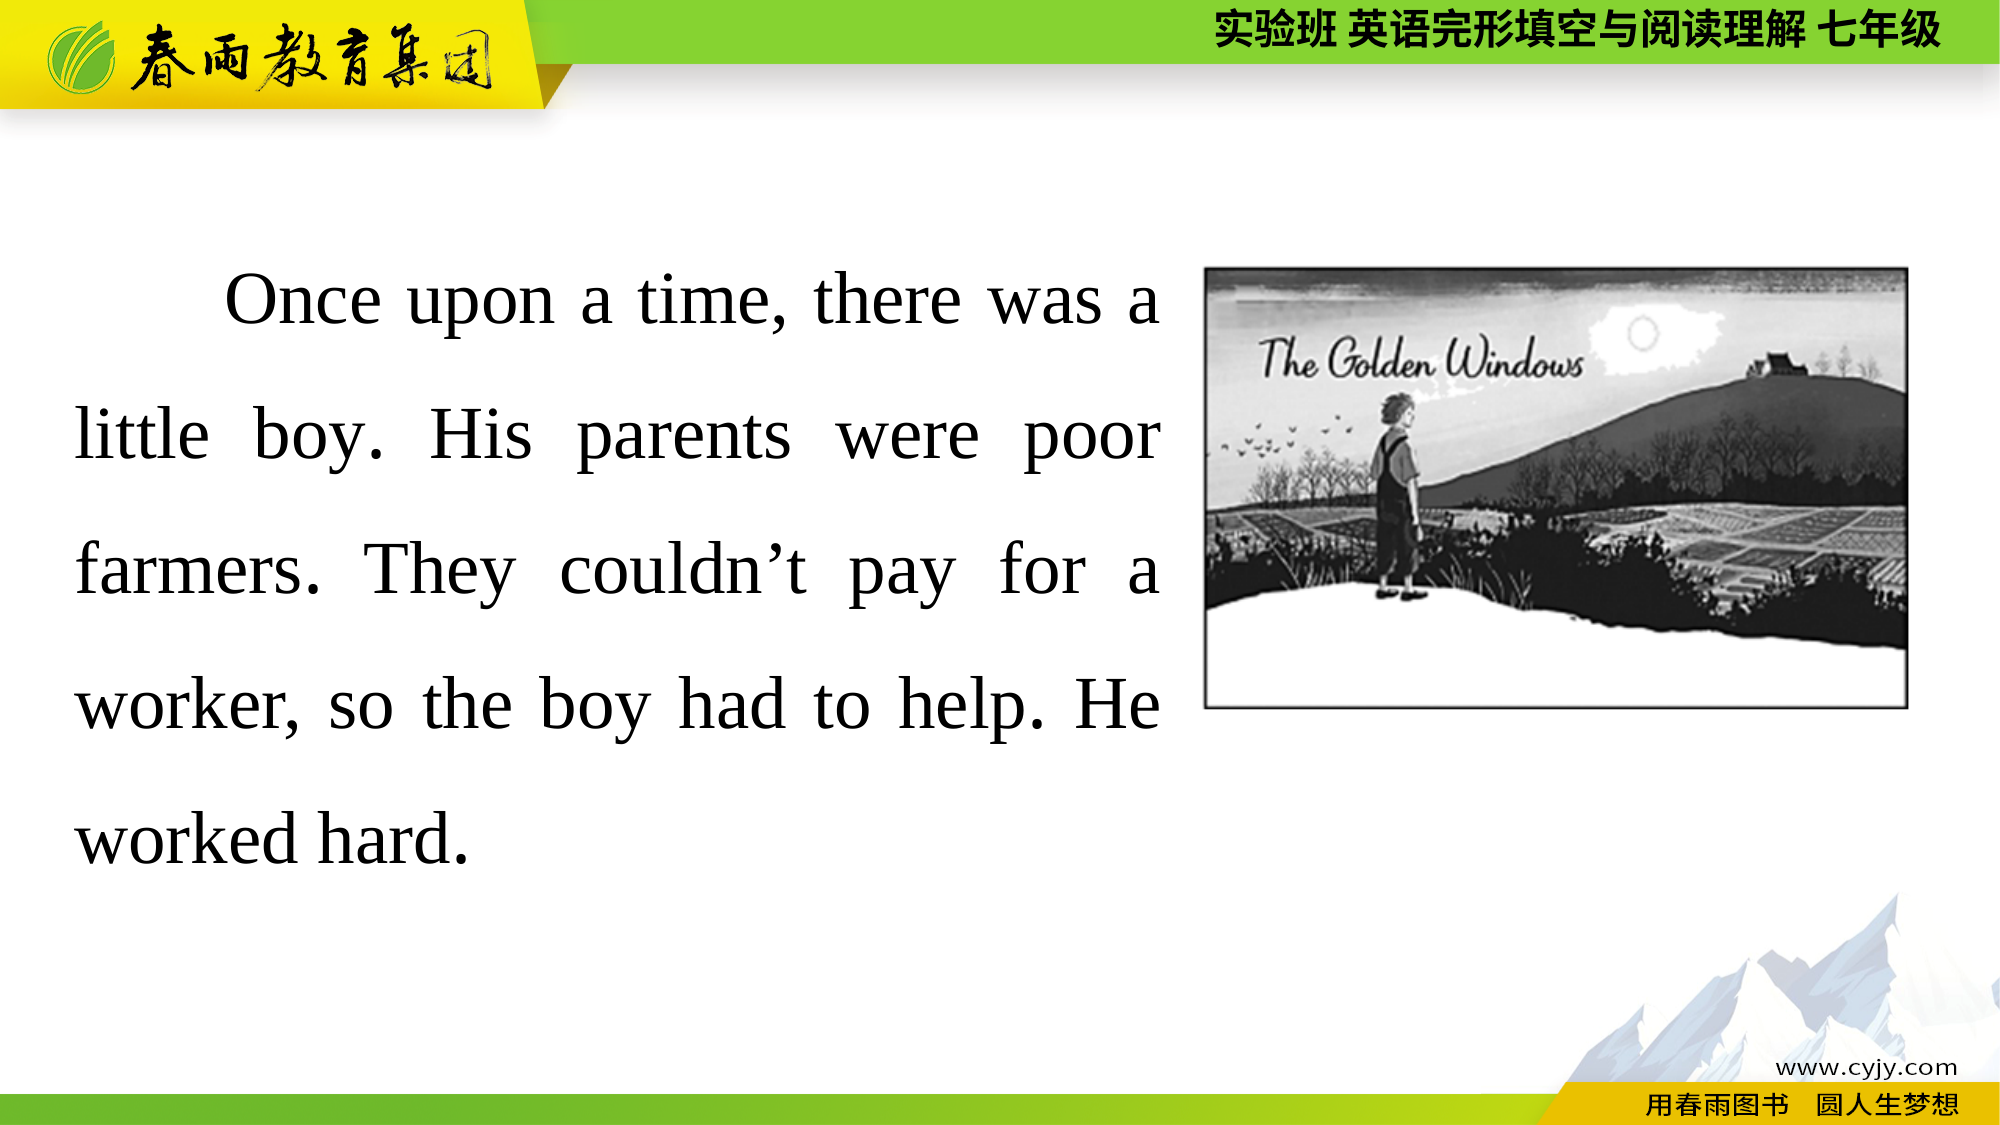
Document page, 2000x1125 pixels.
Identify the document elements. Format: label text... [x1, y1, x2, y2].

list Once upon a time, there was a little boy. His parents were poor farmers. They couldn’t pay for a worker, so the boy had to help. He worked hard. [59, 196, 1177, 604]
picture [0, 0, 2000, 1125]
